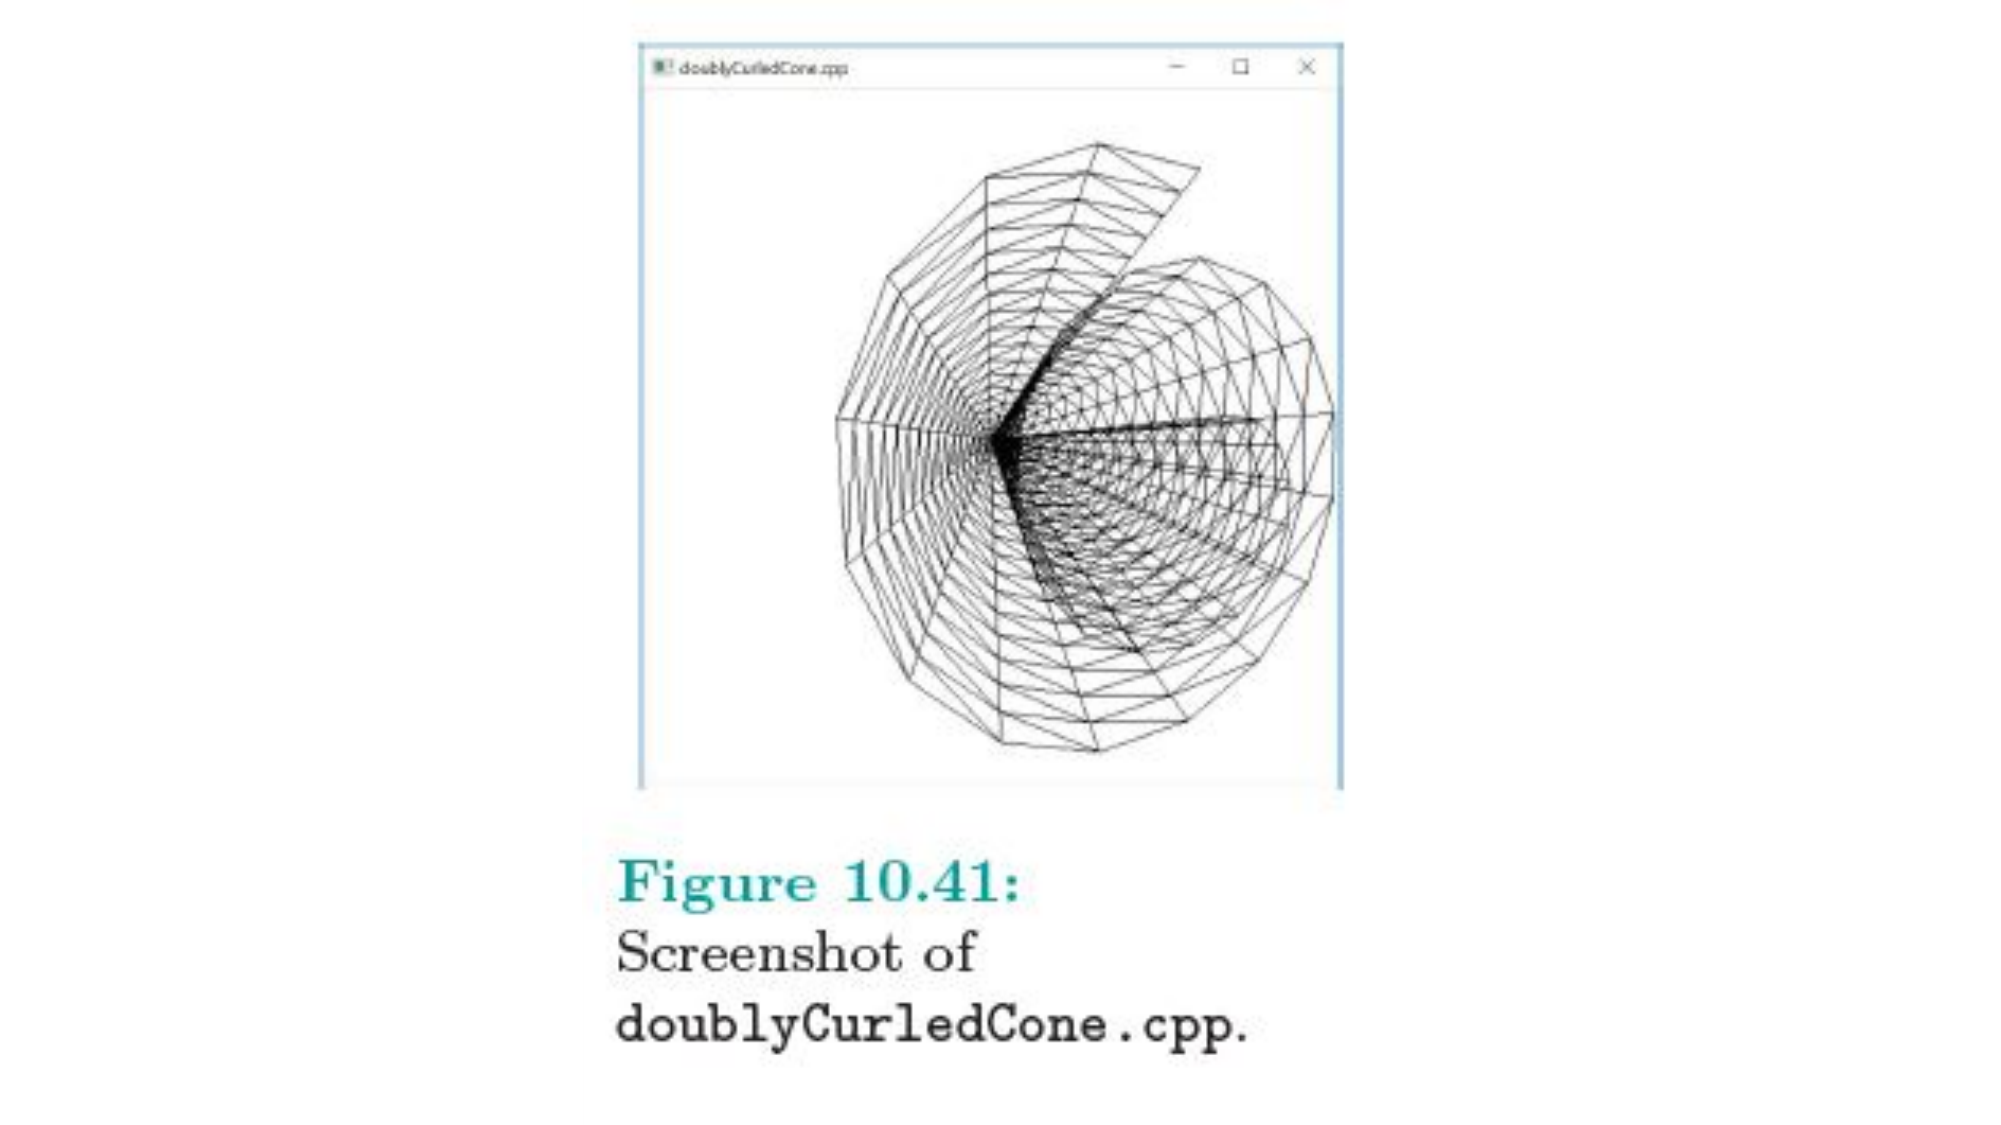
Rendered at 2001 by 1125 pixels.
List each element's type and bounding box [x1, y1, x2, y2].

picture [582, 0, 1418, 1125]
